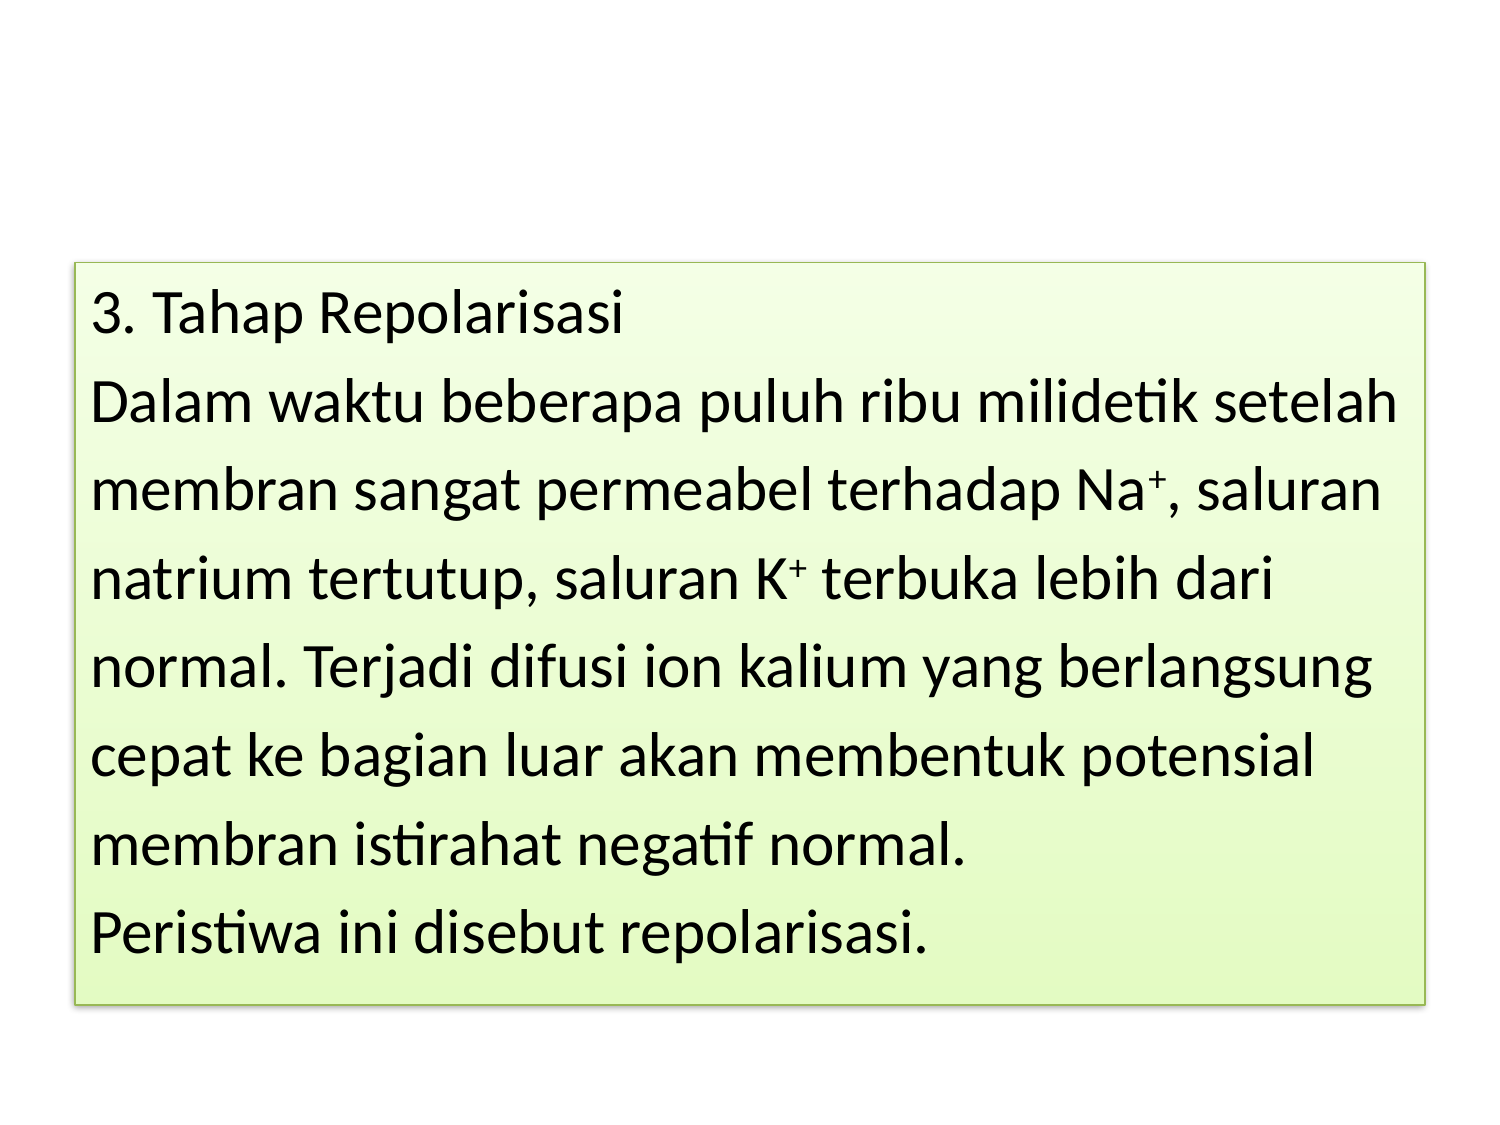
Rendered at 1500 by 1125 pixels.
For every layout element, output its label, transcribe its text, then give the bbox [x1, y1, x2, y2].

list 3. Tahap Repolarisasi Dalam waktu beberapa puluh ribu milidetik setelah membran sangat permeabel terhadap Na+, saluran natrium tertutup, saluran K+ terbuka lebih dari normal. Terjadi difusi ion kalium yang berlangsung cepat ke bagian luar akan membentuk potensial membran istirahat negatif normal. Peristiwa ini disebut repolarisasi. [74, 262, 1426, 1006]
